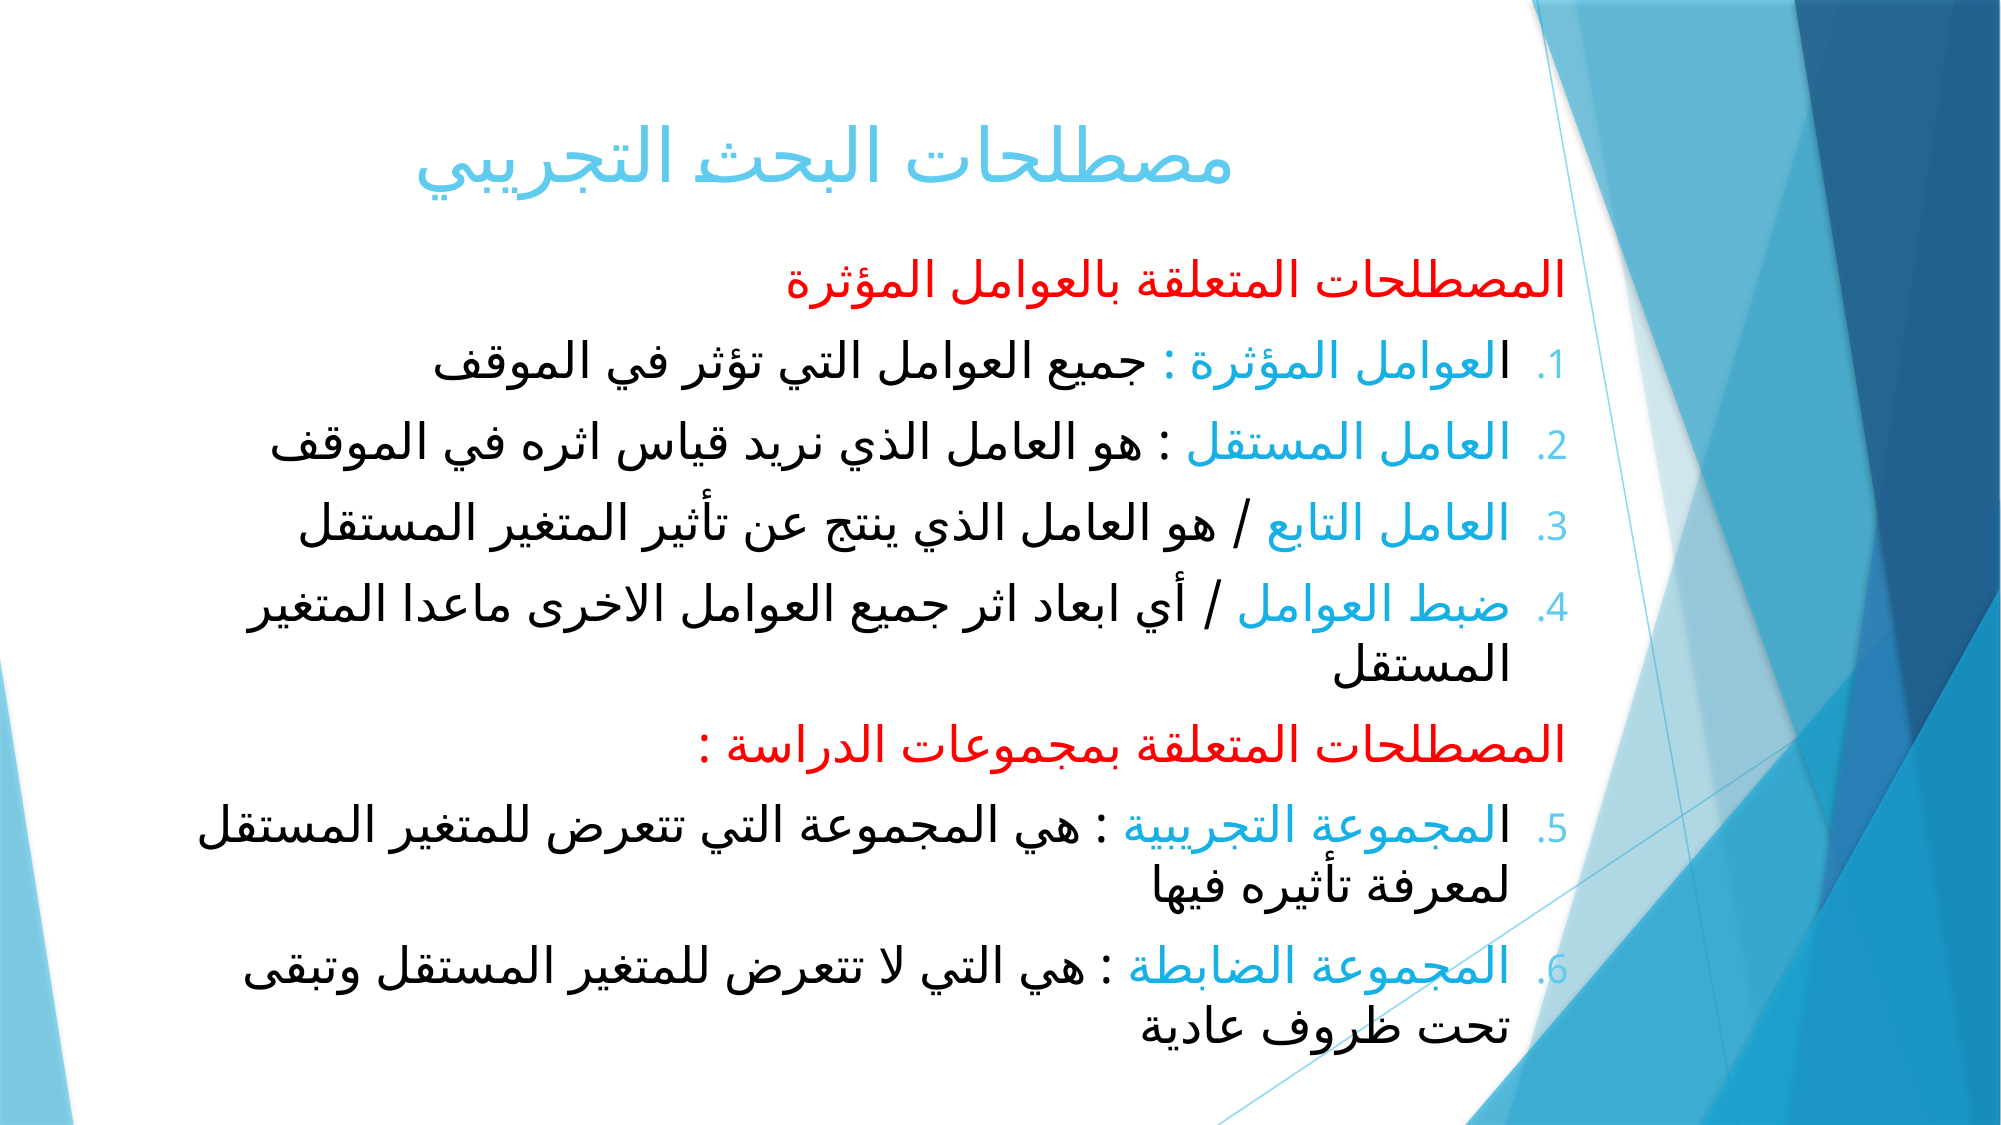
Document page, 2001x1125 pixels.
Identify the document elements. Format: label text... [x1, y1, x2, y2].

list المصطلحات المتعلقة بالعوامل المؤثرة العوامل المؤثرة : جميع العوامل التي تؤثر في الموقف العامل المستقل : هو العامل الذي نريد قياس اثره في الموقف العامل التابع / هو العامل الذي ينتج عن تأثير المتغير المستقل ضبط العوامل / أي ابعاد اثر جميع العوامل الاخرى ماعدا المتغير المستقل المصطلحات المتعلقة بمجموعات الدراسة : المجموعة التجريبية : هي المجموعة التي تتعرض للمتغير المستقل لمعرفة تأثيره فيها المجموعة الضابطة : هي التي لا تتعرض للمتغير المستقل وتبقى تحت ظروف عادية [173, 240, 1584, 877]
title مصطلحات البحث التجريبي [111, 99, 1522, 317]
